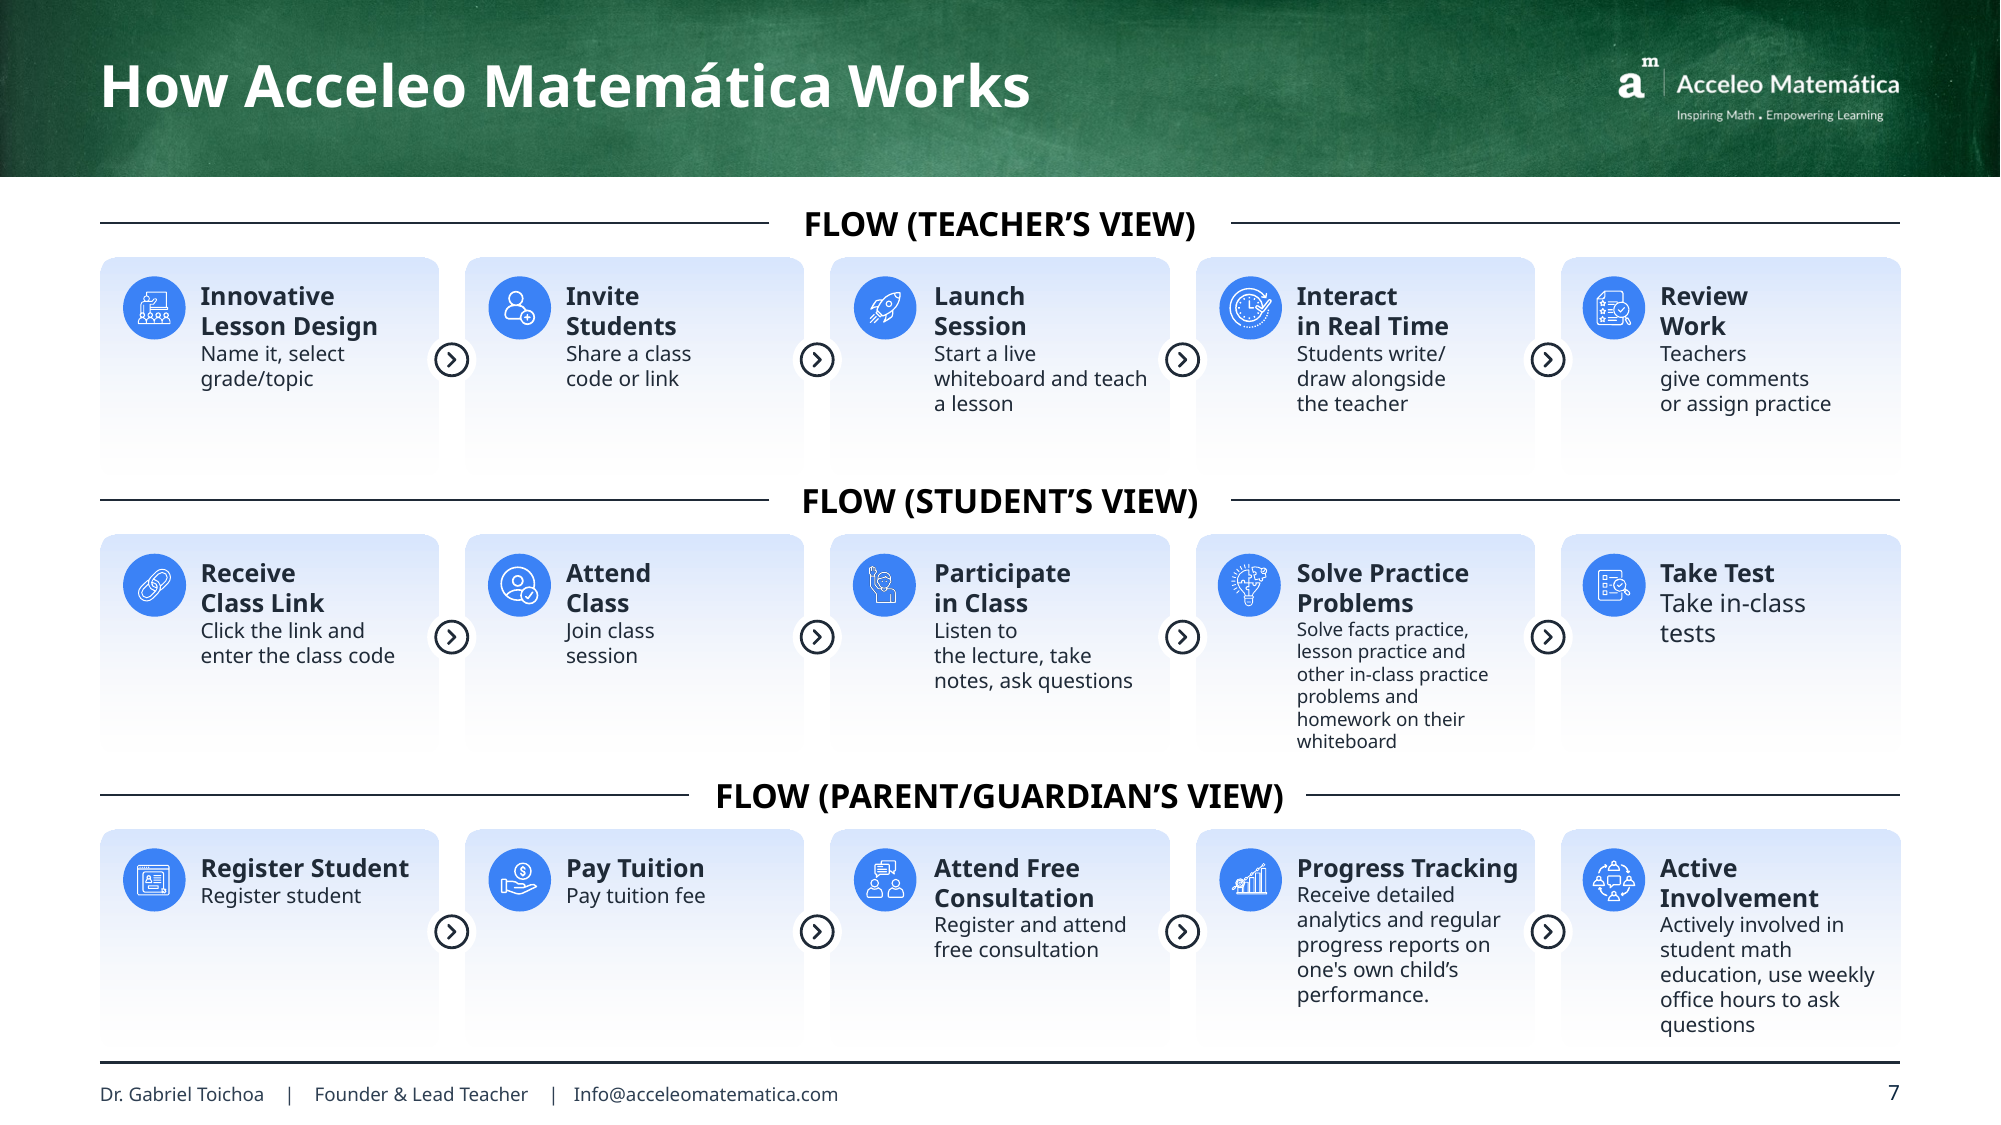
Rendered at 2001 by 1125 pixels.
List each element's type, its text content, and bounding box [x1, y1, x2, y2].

text_box [1560, 255, 1902, 478]
text_box [1194, 255, 1537, 478]
text_box [98, 827, 440, 1050]
text_box Solve Practice Problems Solve facts practice, lesson practice and other in-class practice problems and homework on their whiteboard [1295, 556, 1509, 718]
text_box [829, 827, 1171, 1050]
text_box [1194, 827, 1537, 1050]
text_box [1157, 611, 1208, 663]
text_box Invite Students Share a class code or link [565, 279, 778, 441]
text_box Participate in Class Listen to the lecture, take notes, ask questions [932, 556, 1149, 718]
text_box [98, 255, 440, 478]
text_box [426, 906, 477, 957]
picture [0, 0, 2000, 177]
text_box Innovative Lesson Design Name it, select grade/topic [199, 279, 412, 441]
text_box Progress Tracking Receive detailed analytics and regular progress reports on one's own child’s performance. [1295, 851, 1525, 1039]
text_box [829, 532, 1171, 755]
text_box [1523, 611, 1574, 663]
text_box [426, 611, 477, 663]
text_box [463, 255, 806, 478]
text_box [1581, 846, 1647, 914]
text_box FLOW (PARENT/GUARDIAN’S VIEW) [683, 773, 1316, 816]
text_box FLOW (STUDENT’S VIEW) [738, 479, 1262, 521]
text_box Active Involvement Actively involved in student math education, use weekly office hours to ask questions [1659, 851, 1884, 1039]
text_box [463, 827, 806, 1050]
text_box [829, 255, 1171, 478]
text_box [1523, 906, 1574, 957]
text_box [1592, 875, 1621, 902]
text_box [852, 846, 919, 914]
text_box [486, 846, 553, 914]
text_box [514, 862, 532, 880]
text_box [1607, 875, 1636, 897]
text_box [1523, 334, 1574, 385]
text_box [500, 878, 538, 895]
text_box [1560, 532, 1902, 755]
text_box [121, 846, 188, 914]
text_box [1194, 532, 1537, 755]
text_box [1218, 275, 1283, 340]
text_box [792, 611, 843, 663]
text_box Pay Tuition Pay tuition fee [565, 851, 778, 1013]
text_box [1231, 863, 1268, 895]
text_box Interact in Real Time Students write/ draw alongside the teacher [1295, 279, 1509, 441]
text_box Review Work Teachers give comments or assign practice [1659, 279, 1899, 441]
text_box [792, 906, 843, 957]
text_box [98, 532, 440, 755]
text_box [1217, 846, 1284, 914]
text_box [792, 334, 843, 385]
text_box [122, 275, 187, 340]
text_box Receive Class Link Click the link and enter the class code [199, 556, 412, 718]
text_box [1157, 906, 1208, 957]
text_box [426, 334, 477, 385]
slide_number 7 [1854, 1074, 1900, 1114]
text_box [1157, 334, 1208, 385]
text_box Attend Free Consultation Register and attend free consultation [933, 851, 1141, 1013]
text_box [487, 553, 552, 618]
text_box Register Student Register student [199, 851, 412, 1013]
text_box Attend Class Join class session [565, 556, 778, 718]
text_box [122, 553, 187, 618]
text_box [463, 532, 806, 755]
text_box FLOW (TEACHER’S VIEW) [738, 201, 1262, 244]
text_box [1598, 860, 1631, 874]
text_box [1582, 553, 1647, 618]
text_box [137, 864, 170, 896]
text_box Launch Session Start a live whiteboard and teach a lesson [933, 279, 1152, 441]
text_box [852, 553, 917, 618]
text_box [487, 275, 552, 340]
text_box [866, 860, 897, 898]
text_box [1560, 827, 1902, 1050]
text_box [887, 878, 905, 898]
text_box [1582, 275, 1646, 340]
title How Acceleo Matemática Works [99, 40, 1591, 136]
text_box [853, 275, 917, 340]
text_box Take Test Take in-class tests [1659, 556, 1899, 718]
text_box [1217, 553, 1282, 618]
